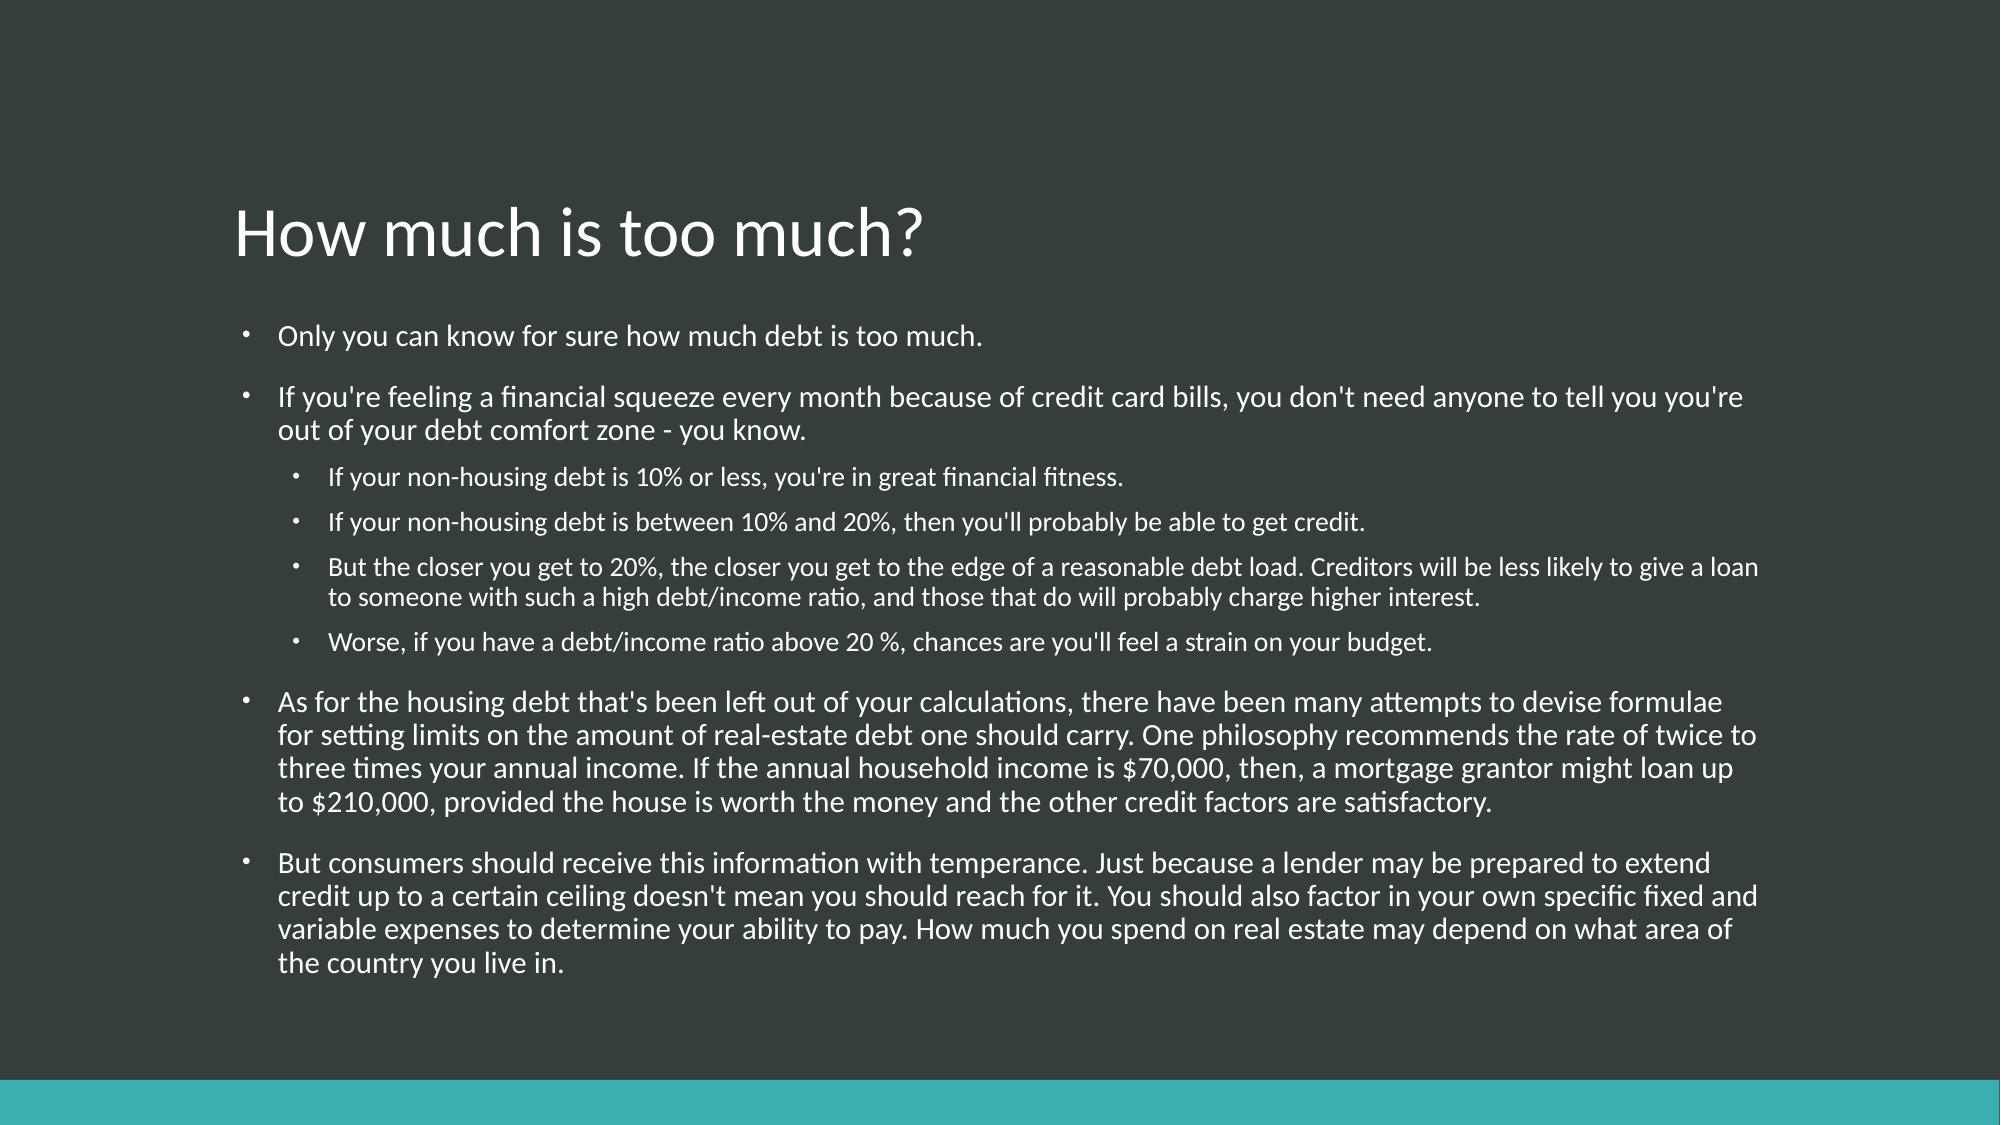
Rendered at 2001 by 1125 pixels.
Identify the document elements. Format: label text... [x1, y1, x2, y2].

list Only you can know for sure how much debt is too much. If you're feeling a financial squeeze every month because of credit card bills, you don't need anyone to tell you you're out of your debt comfort zone - you know. If your non-housing debt is 10% or less, you're in great financial fitness. If your non-housing debt is between 10% and 20%, then you'll probably be able to get credit. But the closer you get to 20%, the closer you get to the edge of a reasonable debt load. Creditors will be less likely to give a loan to someone with such a high debt/income ratio, and those that do will probably charge higher interest. Worse, if you have a debt/income ratio above 20 %, chances are you'll feel a strain on your budget. As for the housing debt that's been left out of your calculations, there have been many attempts to devise formulae for setting limits on the amount of real-estate debt one should carry. One philosophy recommends the rate of twice to three times your annual income. If the annual household income is $70,000, then, a mortgage grantor might loan up to $210,000, provided the house is worth the money and the other credit factors are satisfactory. But consumers should receive this information with temperance. Just because a lender may be prepared to extend credit up to a certain ceiling doesn't mean you should reach for it. You should also factor in your own specific fixed and variable expenses to determine your ability to pay. How much you spend on real estate may depend on what area of the country you live in. [219, 311, 1780, 990]
title How much is too much? [219, 76, 1780, 279]
